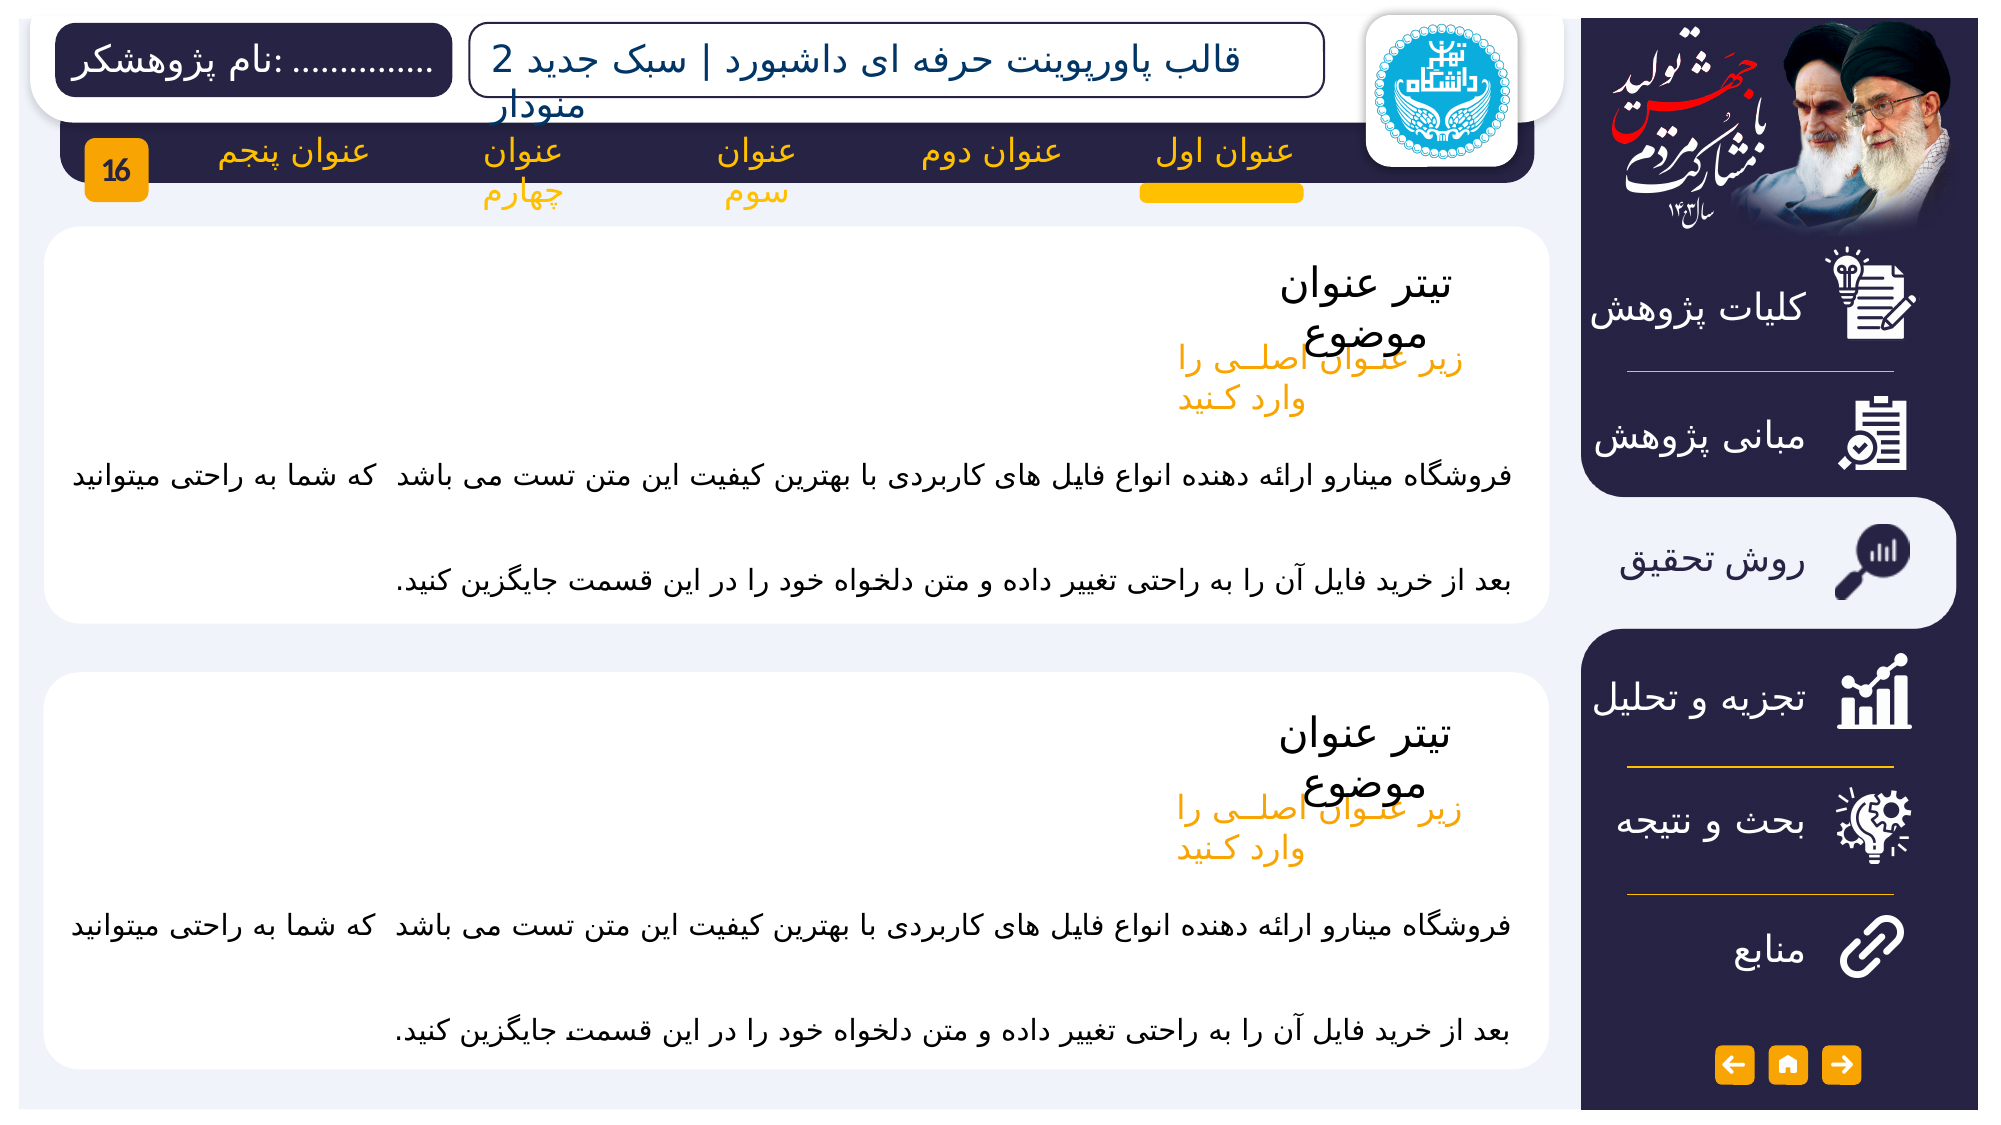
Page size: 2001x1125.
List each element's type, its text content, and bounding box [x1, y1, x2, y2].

text_box [42, 671, 1551, 1071]
text_box زیر عنـوان اصلــی را وارد کـنید [1161, 778, 1527, 829]
text_box عنوان دوم [899, 122, 1085, 177]
text_box تجزیه و تحلیل [1549, 665, 1822, 725]
picture [1373, 22, 1511, 160]
text_box مبانی پژوهش [1551, 403, 1821, 464]
text_box بحث و نتیجه [1594, 788, 1822, 849]
text_box نام پژوهشکر: ............... [57, 27, 454, 87]
text_box عنوان پنجم [193, 122, 395, 177]
text_box تیتر عنوان موضوع [1204, 248, 1528, 364]
picture [1581, 5, 1978, 1110]
text_box [43, 225, 1551, 625]
text_box [1138, 181, 1305, 204]
text_box عنوان سوم [664, 122, 850, 217]
text_box فروشگاه مینارو ارائه دهنده انواع فایل های کاربردی با بهترین کیفیت این متن تست می باشد که شما به راحتی میتوانید بعد از خرید فایل آن را به راحتی تغییر داده و متن دلخواه خود را در این قسمت جایگزین کنید. [57, 379, 1528, 604]
text_box عنوان چهارم [423, 122, 624, 217]
text_box فروشگاه مینارو ارائه دهنده انواع فایل های کاربردی با بهترین کیفیت این متن تست می باشد که شما به راحتی میتوانید بعد از خرید فایل آن را به راحتی تغییر داده و متن دلخواه خود را در این قسمت جایگزین کنید. [56, 829, 1527, 1054]
text_box روش تحقیق [1602, 527, 1821, 587]
text_box تیتر عنوان موضوع [1203, 698, 1527, 814]
text_box زیر عنـوان اصلــی را وارد کـنید [1162, 328, 1528, 379]
text_box منابع [1674, 917, 1821, 977]
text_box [1715, 1045, 1862, 1085]
text_box 16 [81, 140, 151, 196]
text_box قالب پاورپوینت حرفه ای داشبورد | سبک جدید 2 منودار [475, 27, 1335, 132]
text_box عنوان اول [1132, 122, 1318, 177]
text_box کلیات پژوهش [1551, 275, 1822, 336]
text_box [1364, 13, 1519, 168]
